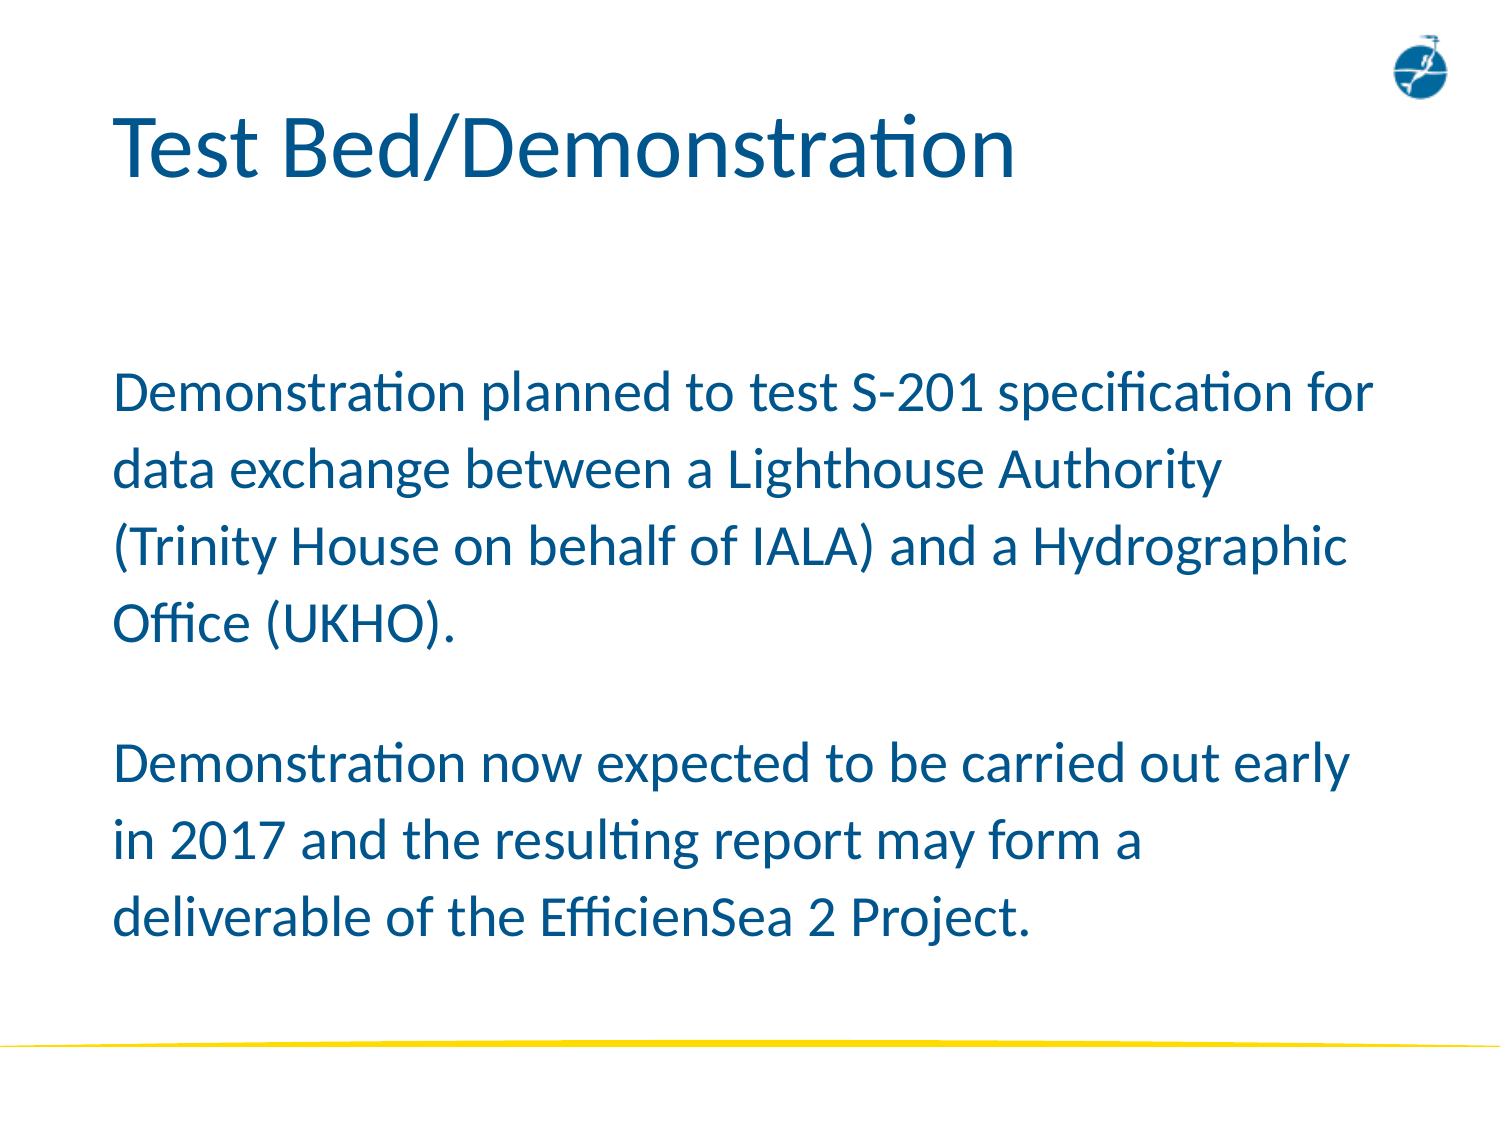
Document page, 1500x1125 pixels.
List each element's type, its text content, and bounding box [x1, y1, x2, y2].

list Demonstration planned to test S-201 specification for data exchange between a Lighthouse Authority (Trinity House on behalf of IALA) and a Hydrographic Office (UKHO). Demonstration now expected to be carried out early in 2017 and the resulting report may form a deliverable of the EfficienSea 2 Project. [112, 214, 1388, 1024]
title Test Bed/Demonstration [112, 42, 1388, 197]
